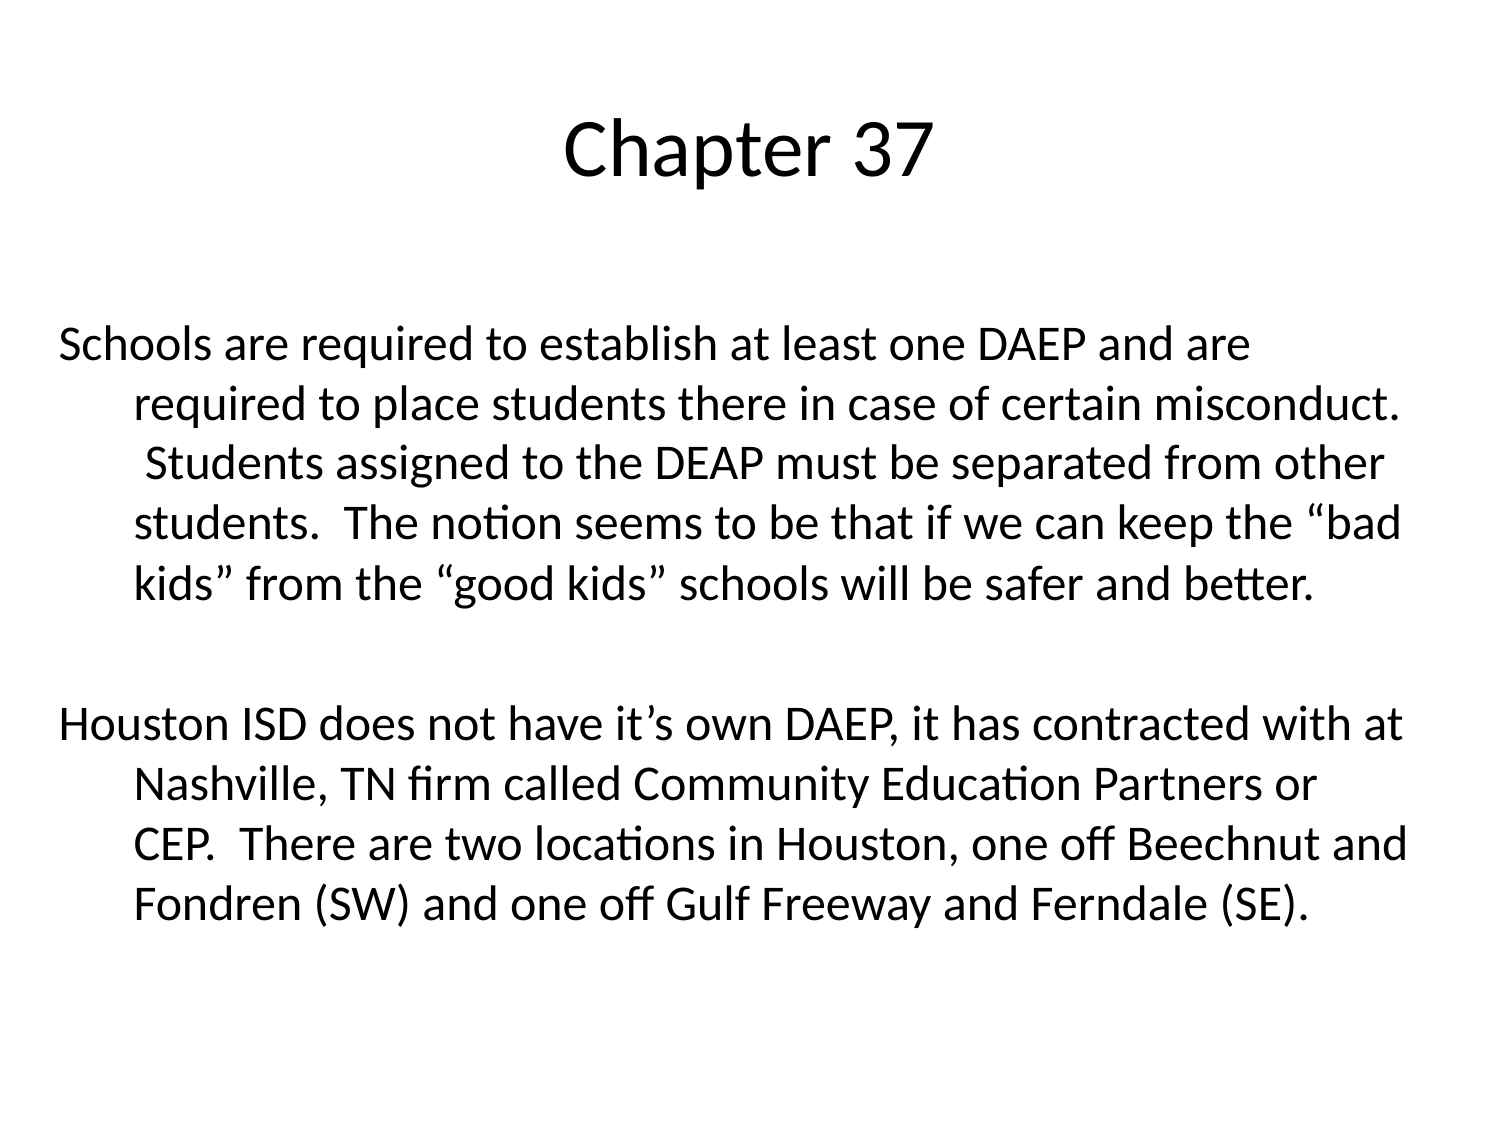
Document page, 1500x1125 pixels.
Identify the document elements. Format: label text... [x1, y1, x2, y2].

subtitle Schools are required to establish at least one DAEP and are required to place students there in case of certain misconduct. Students assigned to the DEAP must be separated from other students. The notion seems to be that if we can keep the “bad kids” from the “good kids” schools will be safer and better. Houston ISD does not have it’s own DAEP, it has contracted with at Nashville, TN firm called Community Education Partners or CEP. There are two locations in Houston, one off Beechnut and Fondren (SW) and one off Gulf Freeway and Ferndale (SE). [37, 212, 1426, 1125]
title Chapter 37 [112, 74, 1388, 212]
